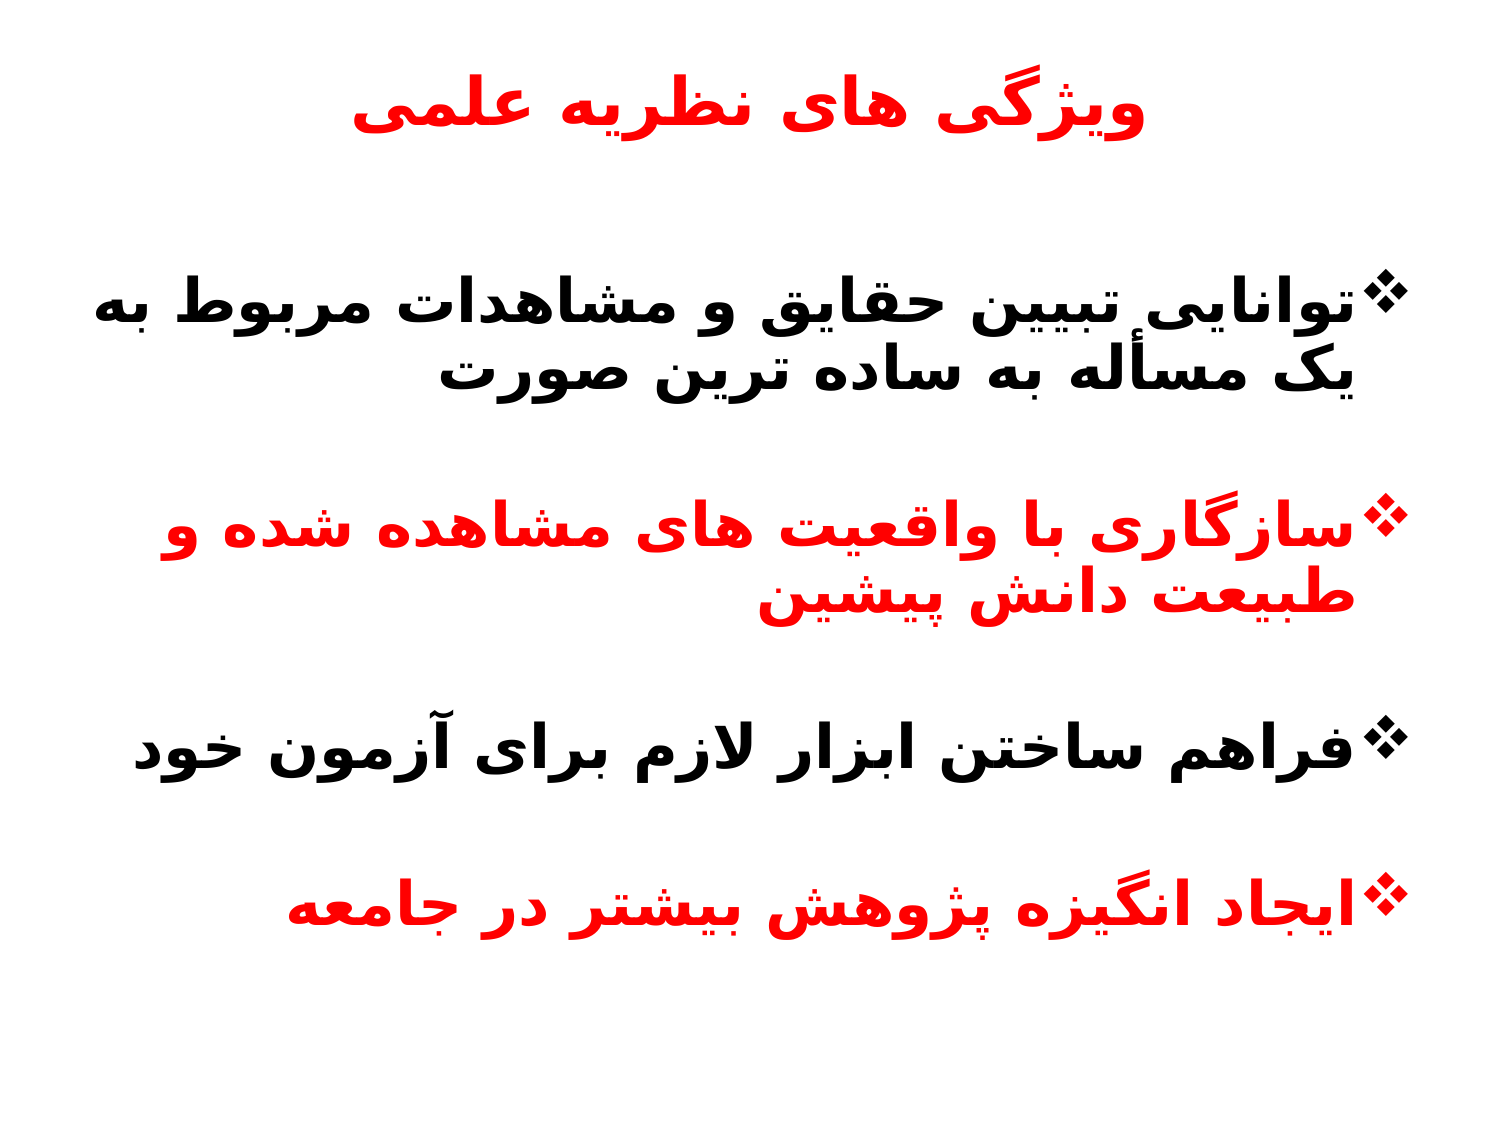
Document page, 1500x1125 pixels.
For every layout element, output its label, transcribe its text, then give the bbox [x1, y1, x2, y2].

title ویژگی های نظریه علمی [75, 45, 1425, 233]
list توانایی تبیین حقایق و مشاهدات مربوط به یک مسأله به ساده ترین صورت سازگاری با واقعیت های مشاهده شده و طبیعت دانش پیشین فراهم ساختن ابزار لازم برای آزمون خود ایجاد انگیزه پژوهش بیشتر در جامعه [75, 262, 1425, 1005]
